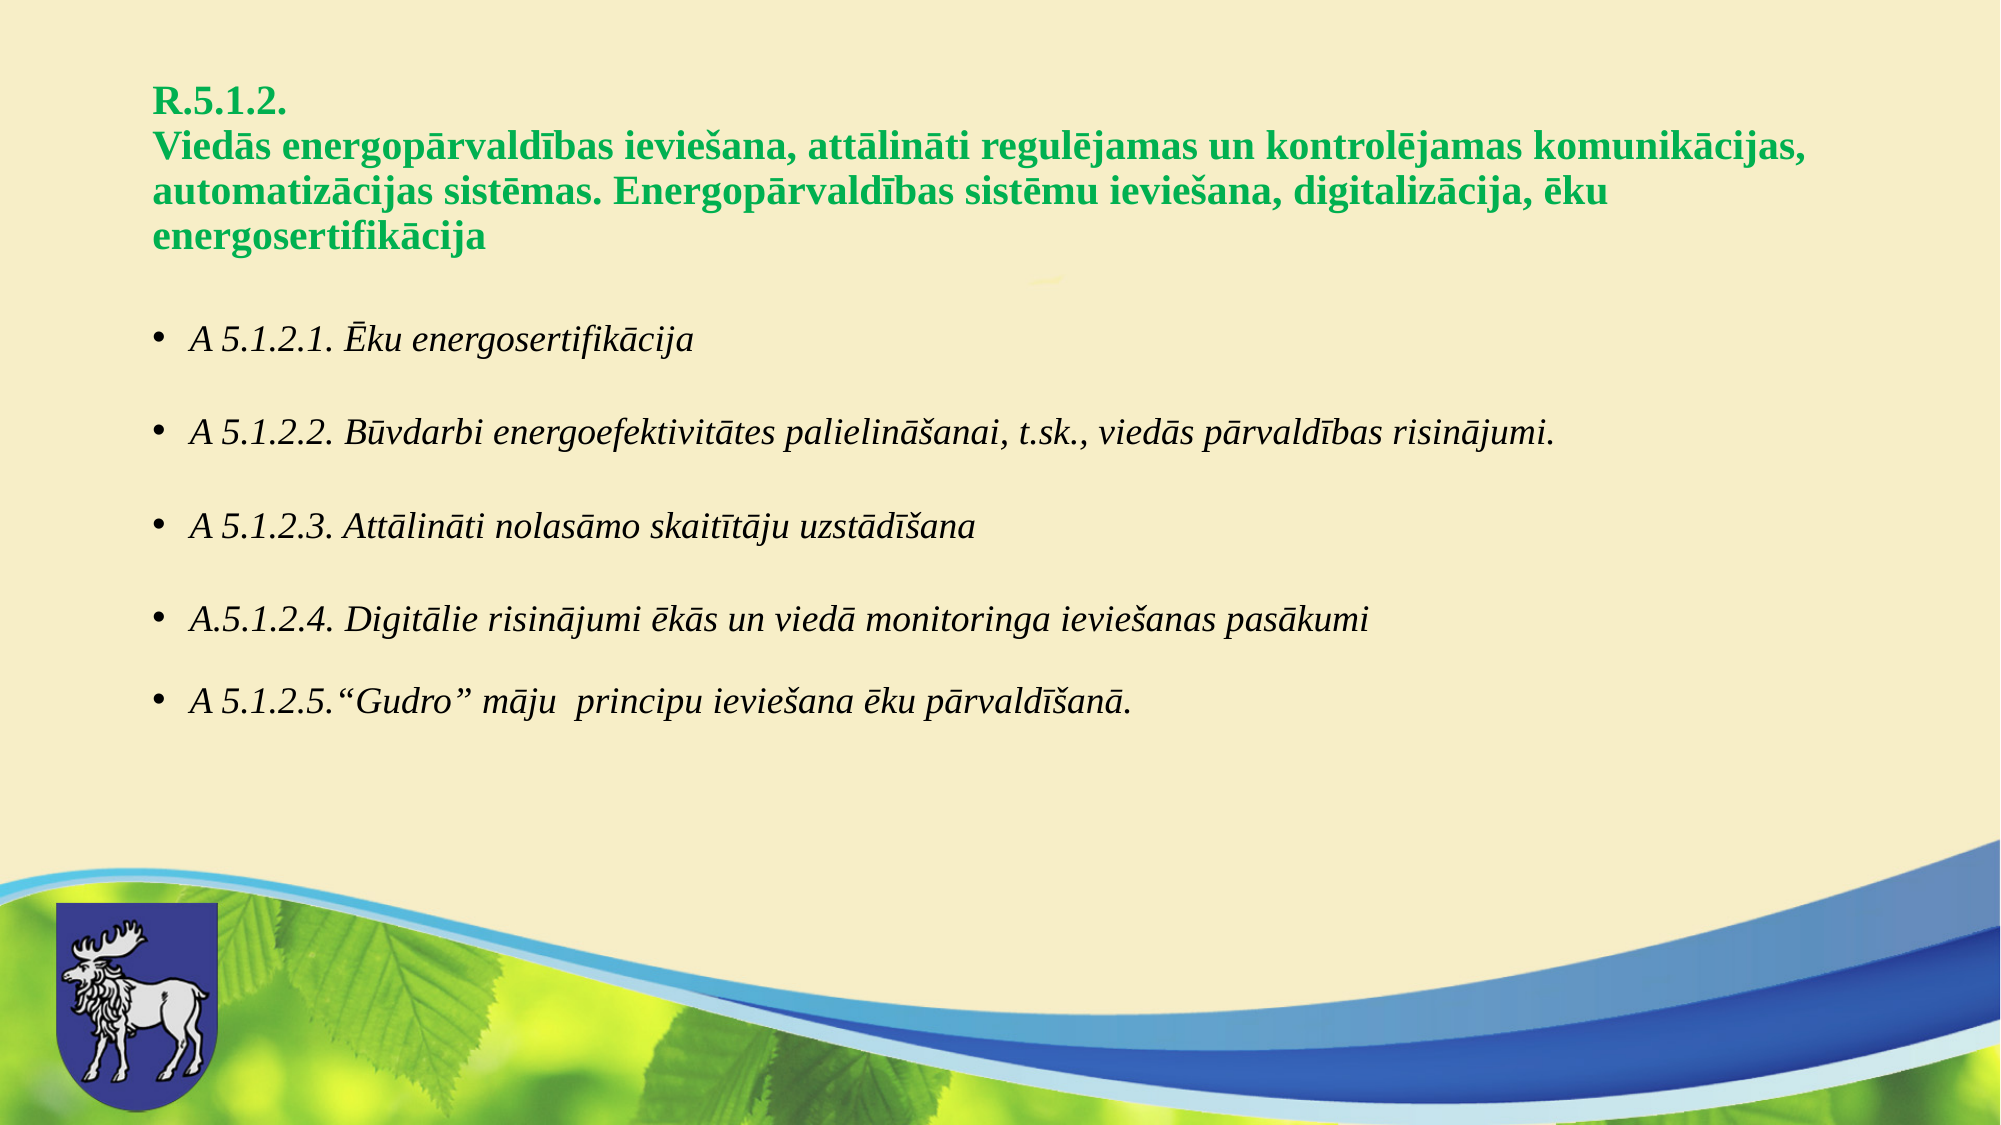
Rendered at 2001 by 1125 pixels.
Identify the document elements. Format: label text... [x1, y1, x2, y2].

title R.5.1.2. Viedās energopārvaldības ieviešana, attālināti regulējamas un kontrolējamas komunikācijas, automatizācijas sistēmas. Energopārvaldības sistēmu ieviešana, digitalizācija, ēku energosertifikācija [137, 59, 1863, 278]
picture [0, 0, 2001, 1125]
list A 5.1.2.1. Ēku energosertifikācija A 5.1.2.2. Būvdarbi energoefektivitātes palielināšanai, t.sk., viedās pārvaldības risinājumi. A 5.1.2.3. Attālināti nolasāmo skaitītāju uzstādīšana A.5.1.2.4. Digitālie risinājumi ēkās un viedā monitoringa ieviešanas pasākumi A 5.1.2.5.“Gudro” māju principu ieviešana ēku pārvaldīšanā. [137, 299, 1863, 1014]
